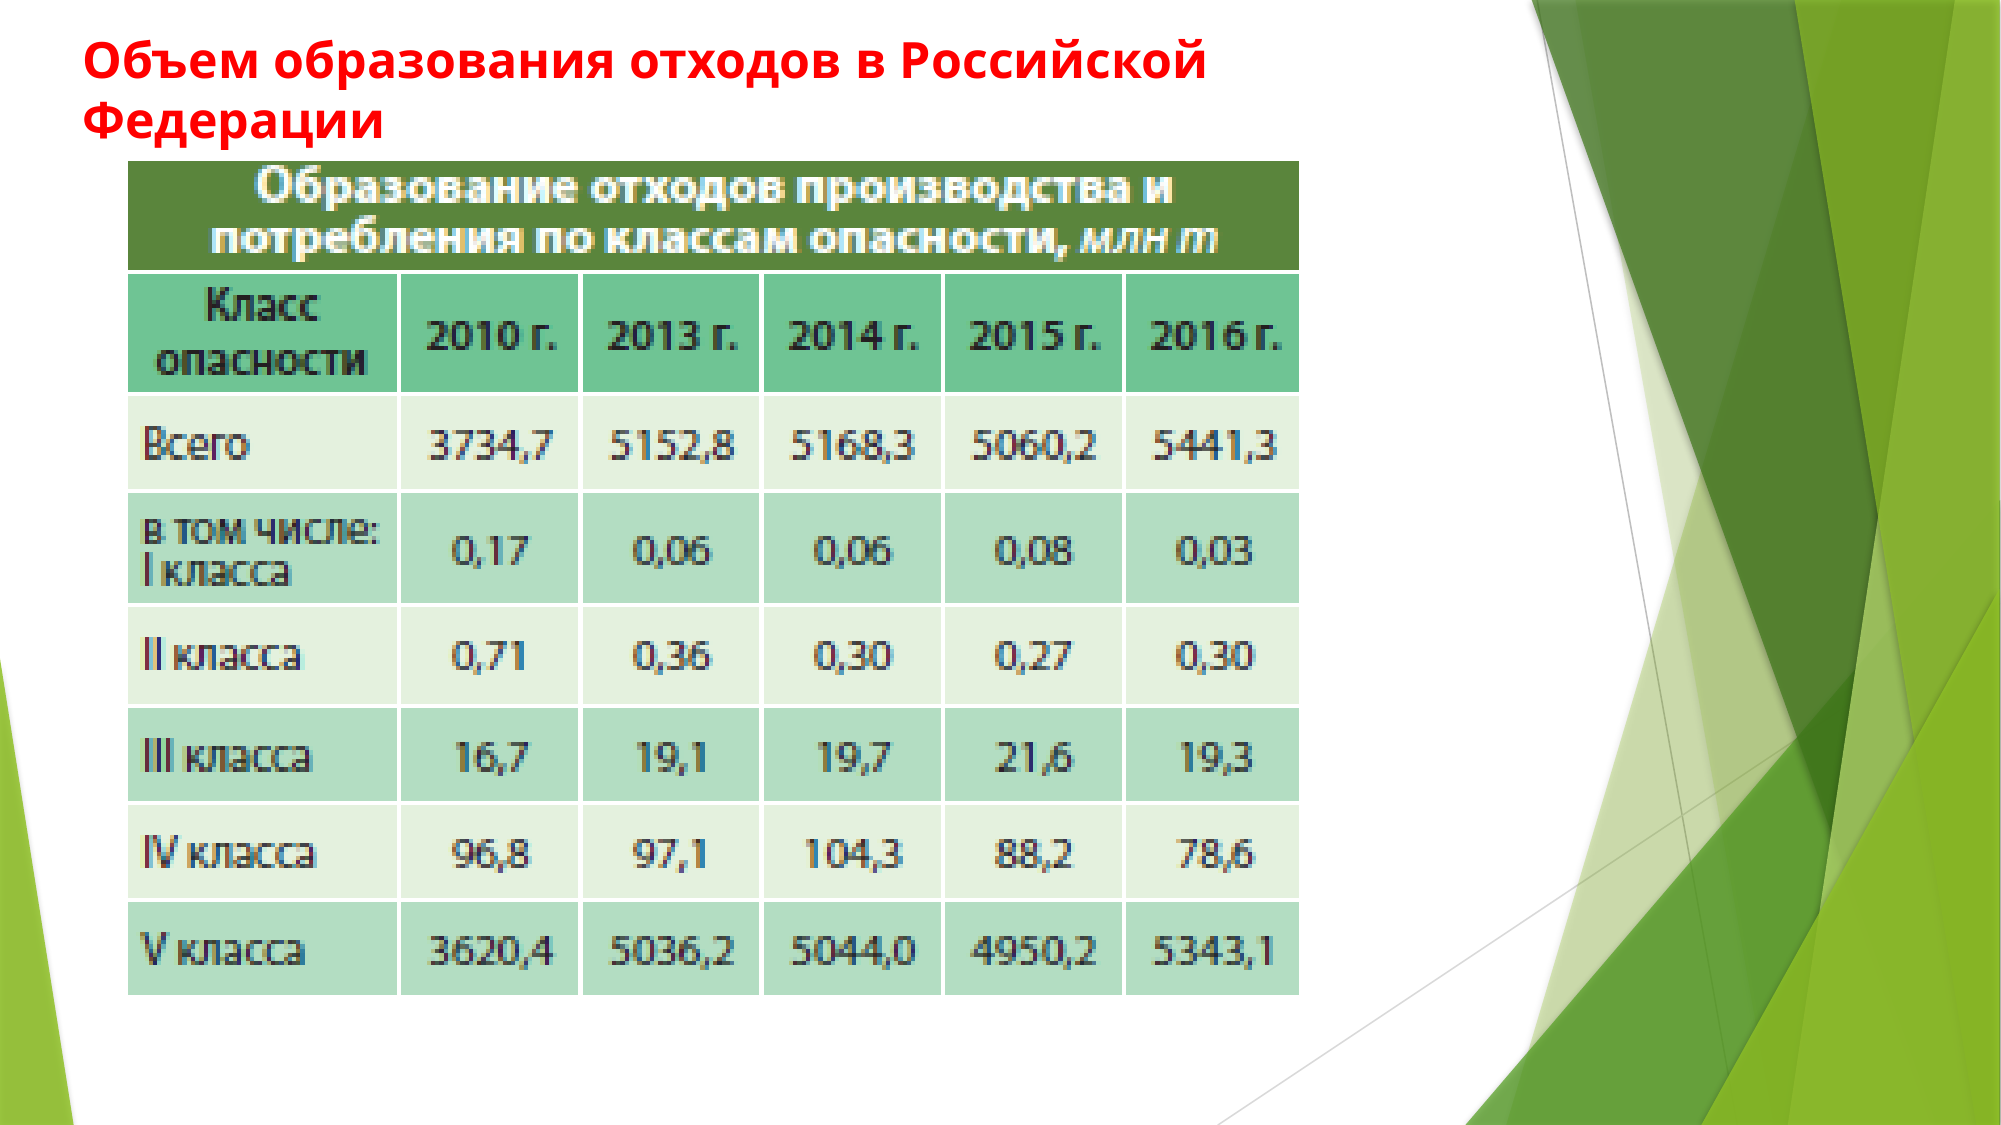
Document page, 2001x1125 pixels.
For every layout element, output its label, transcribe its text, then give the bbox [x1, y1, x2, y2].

picture [123, 161, 1300, 1009]
list Объем образования отходов в Российской Федерации [66, 20, 1518, 1072]
